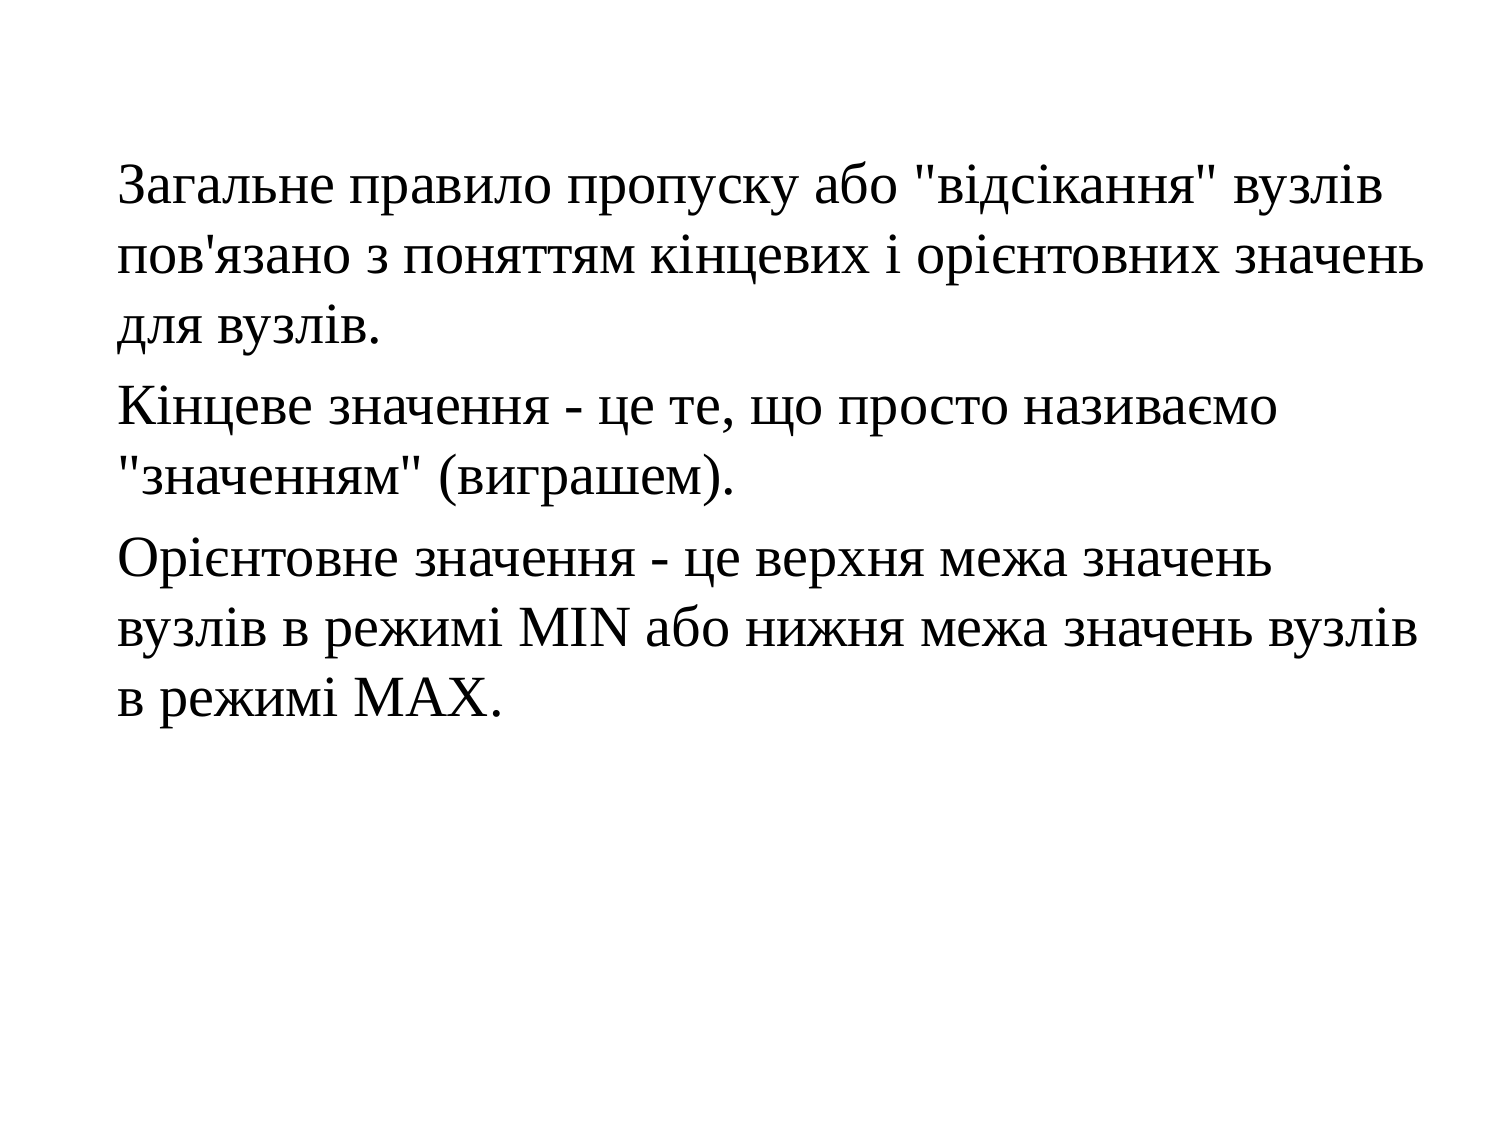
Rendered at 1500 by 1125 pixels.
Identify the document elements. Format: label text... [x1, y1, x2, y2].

list Загальне правило пропуску або "відсікання" вузлів пов'язано з поняттям кінцевих і орієнтовних значень для вузлів. Кінцеве значення - це те, що просто називаємо "значенням" (виграшем). Орієнтовне значення - це верхня межа значень вузлів в режимі MIN або нижня межа значень вузлів в режимі МАХ. [0, 136, 1460, 1125]
